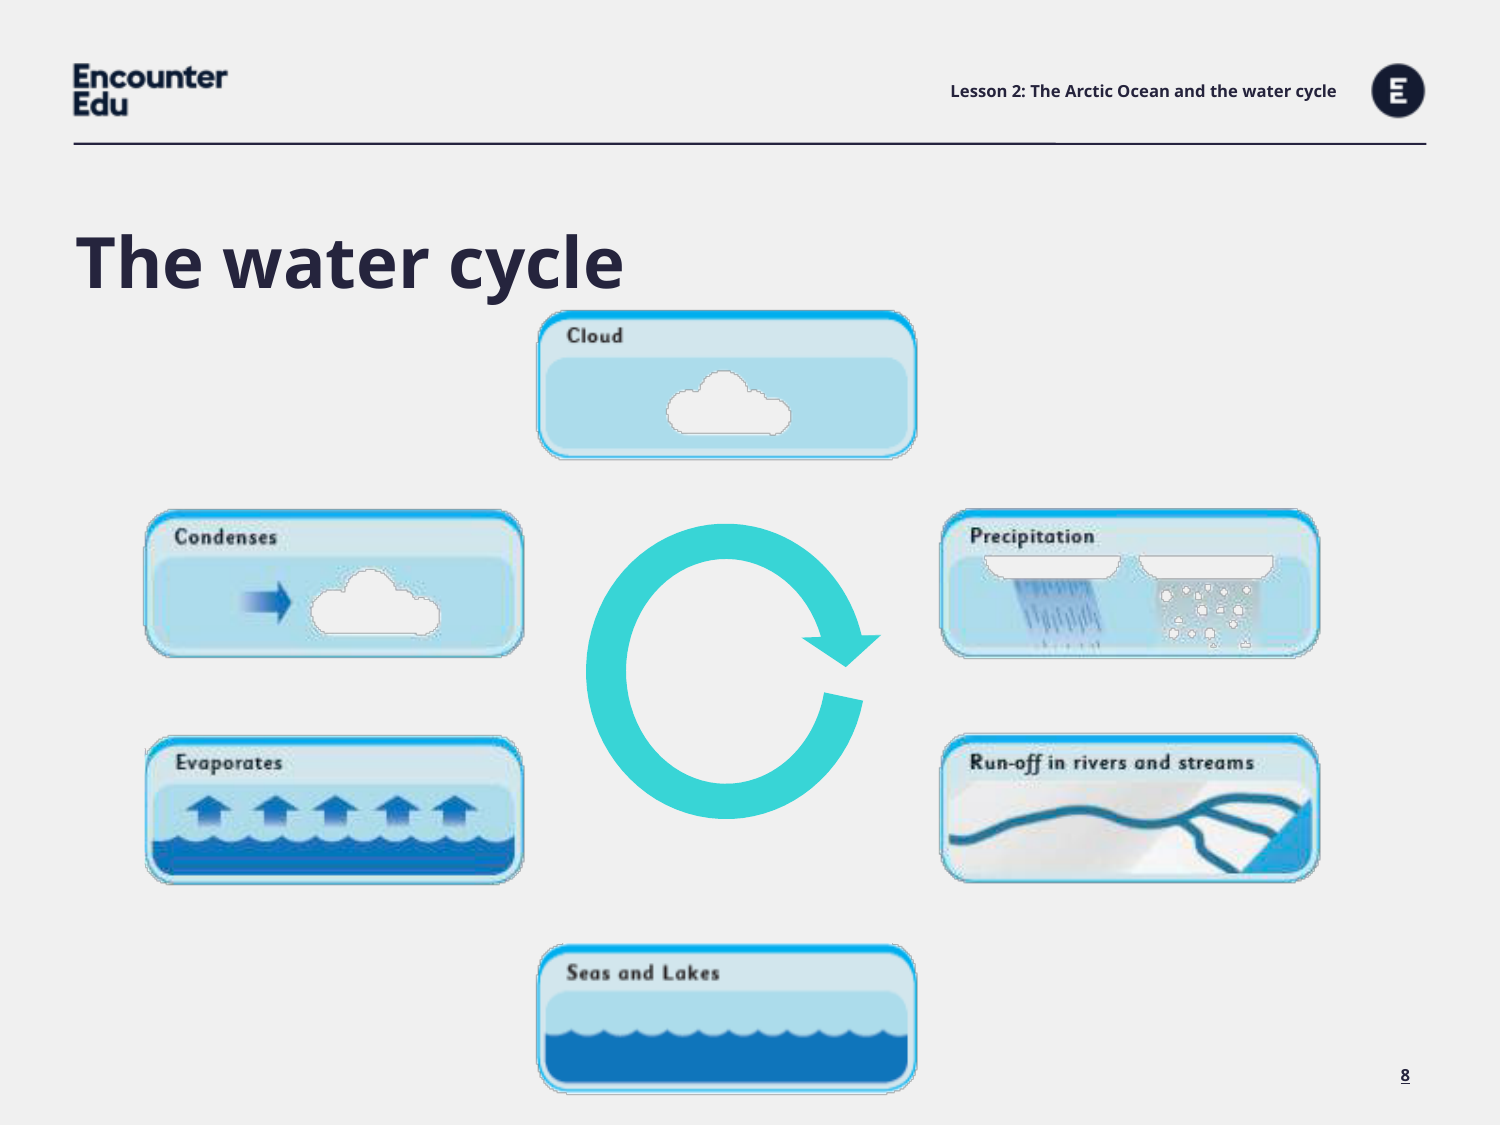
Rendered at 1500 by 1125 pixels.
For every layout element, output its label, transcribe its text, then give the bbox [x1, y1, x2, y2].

text_box [140, 506, 532, 660]
picture [1370, 62, 1427, 120]
text_box [533, 307, 925, 464]
text_box [586, 523, 882, 819]
text_box [533, 943, 925, 1097]
picture [70, 62, 233, 118]
text_box [144, 732, 532, 889]
text_box Lesson 2: The Arctic Ocean and the water cycle [686, 73, 1353, 109]
text_box [936, 728, 1328, 889]
text_box [936, 507, 1328, 661]
text_box 8 [1384, 1060, 1427, 1089]
title The water cycle [67, 222, 923, 309]
